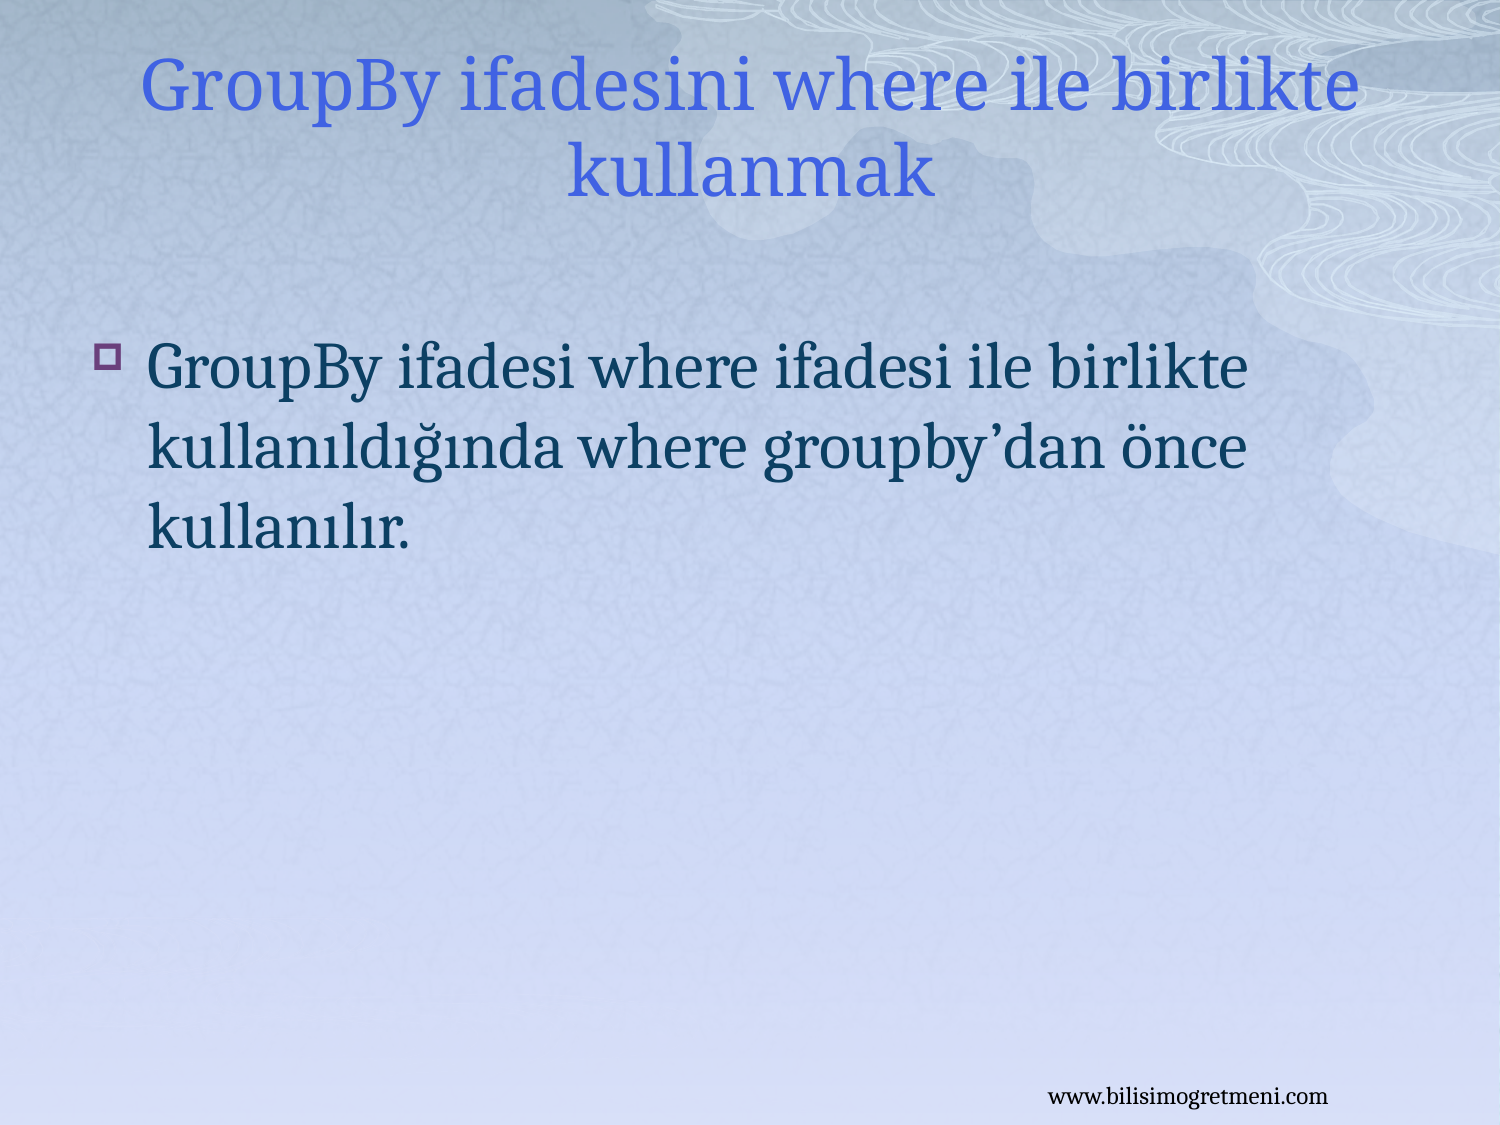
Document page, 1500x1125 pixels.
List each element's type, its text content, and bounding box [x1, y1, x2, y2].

list GroupBy ifadesi where ifadesi ile birlikte kullanıldığında where groupby’dan önce kullanılır. [76, 314, 1430, 1041]
title GroupBy ifadesini where ile birlikte kullanmak [76, 30, 1427, 219]
footer www.bilisimogretmeni.com [992, 1065, 1386, 1125]
